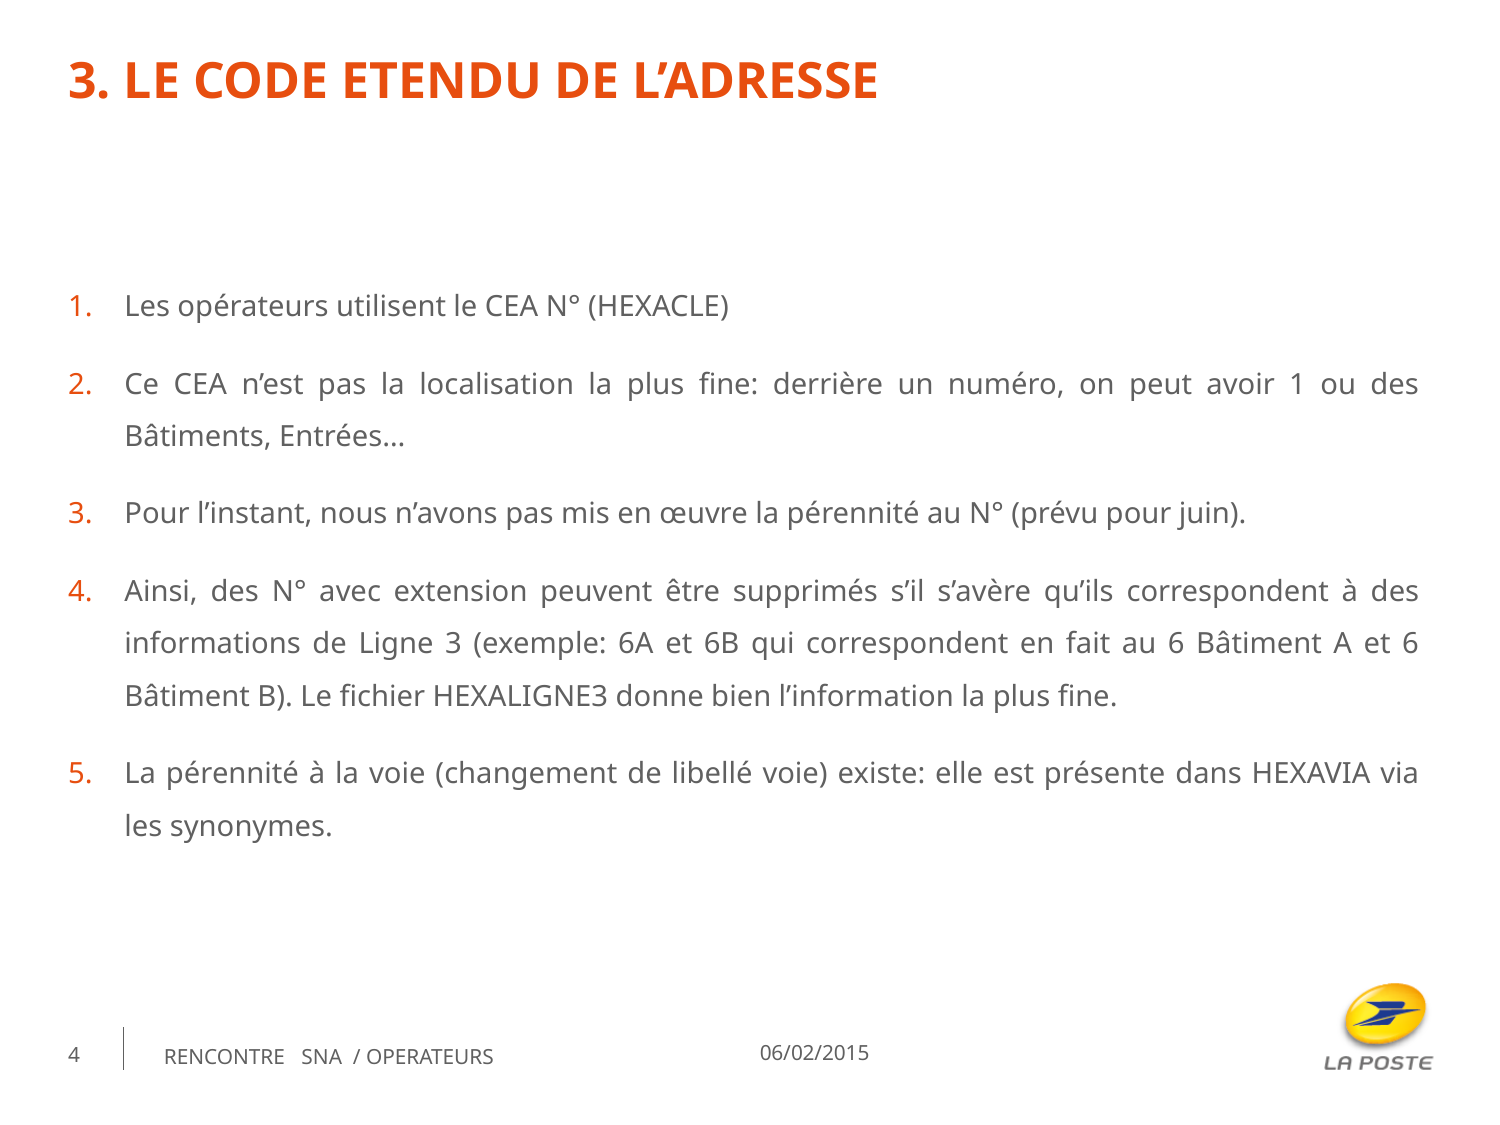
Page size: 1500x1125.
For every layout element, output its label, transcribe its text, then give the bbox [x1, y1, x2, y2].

text_box 06/02/2015 [639, 1012, 990, 1073]
picture [1285, 952, 1468, 1096]
slide_number 4 [53, 1017, 124, 1078]
list Les opérateurs utilisent le CEA N° (HEXACLE) Ce CEA n’est pas la localisation la plus fine: derrière un numéro, on peut avoir 1 ou des Bâtiments, Entrées… Pour l’instant, nous n’avons pas mis en œuvre la pérennité au N° (prévu pour juin). Ainsi, des N° avec extension peuvent être supprimés s’il s’avère qu’ils correspondent à des informations de Ligne 3 (exemple: 6A et 6B qui correspondent en fait au 6 Bâtiment A et 6 Bâtiment B). Le fichier HEXALIGNE3 donne bien l’information la plus fine. La pérennité à la voie (changement de libellé voie) existe: elle est présente dans HEXAVIA via les synonymes. [53, 262, 1436, 965]
title 3. LE CODE ETENDU DE L’ADRESSE [53, 40, 1436, 197]
text_box Rencontre sna / operateurs [148, 1016, 646, 1077]
